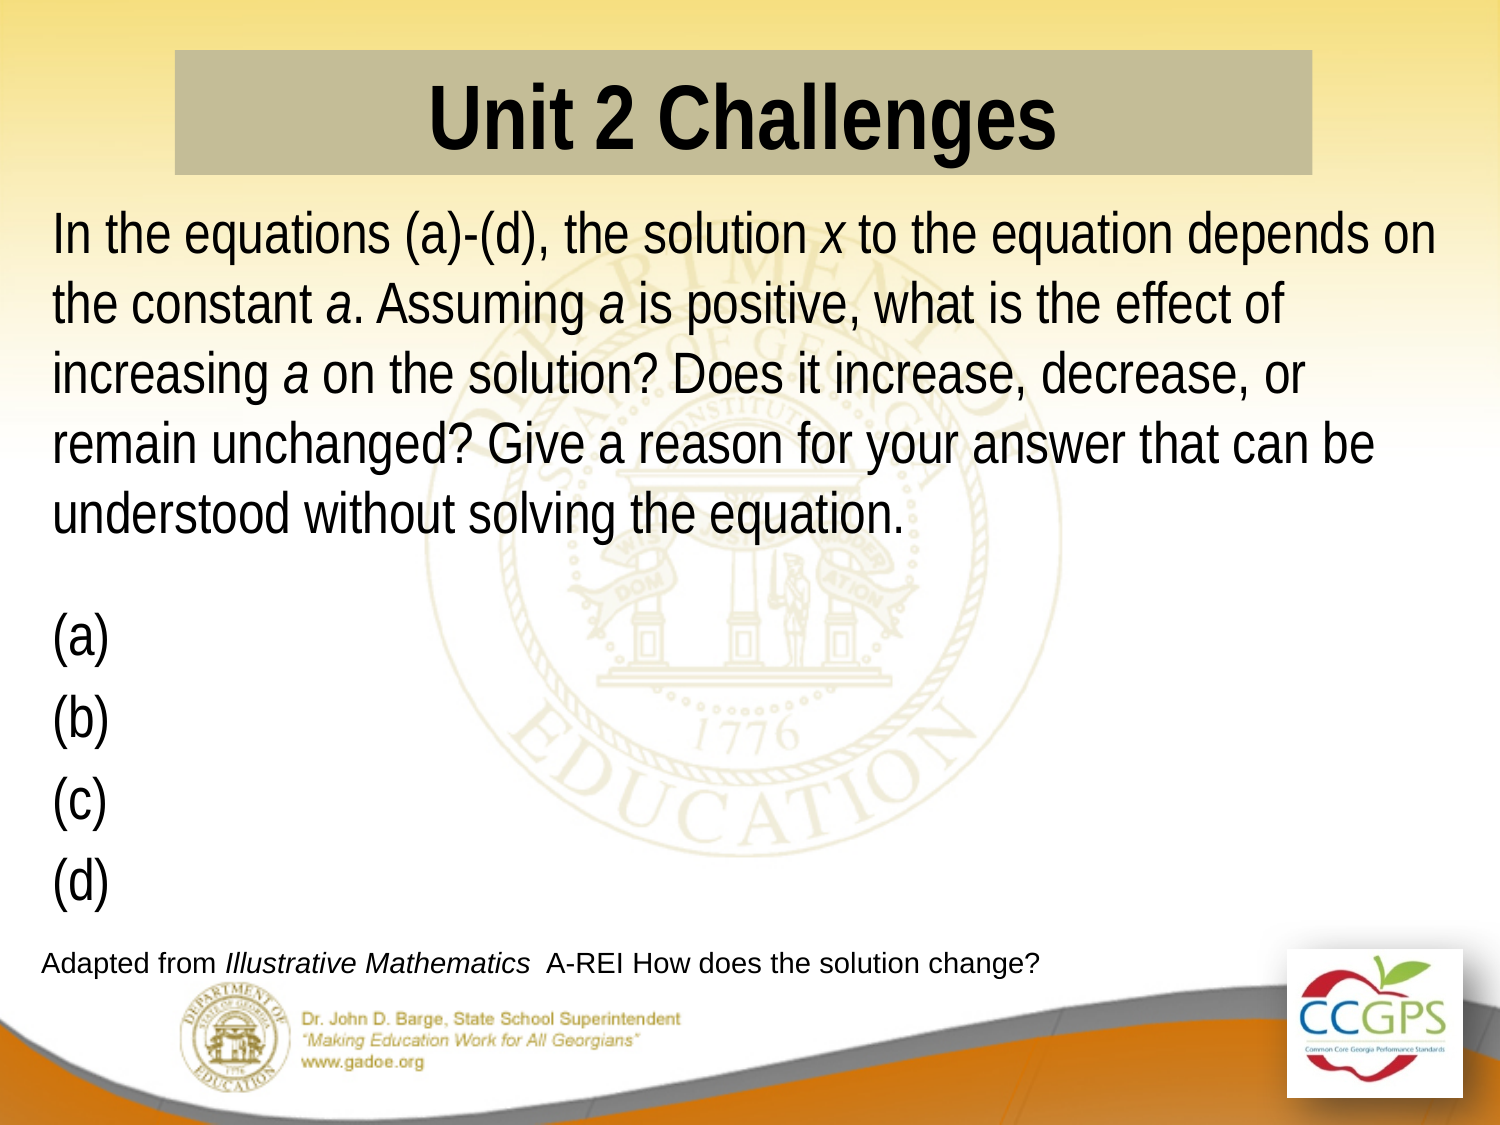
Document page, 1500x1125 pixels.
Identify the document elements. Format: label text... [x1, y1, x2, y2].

title Unit 2 Challenges [174, 49, 1313, 176]
picture [0, 0, 1500, 1125]
text_box Adapted from Illustrative Mathematics A-REI How does the solution change? [26, 937, 1057, 988]
